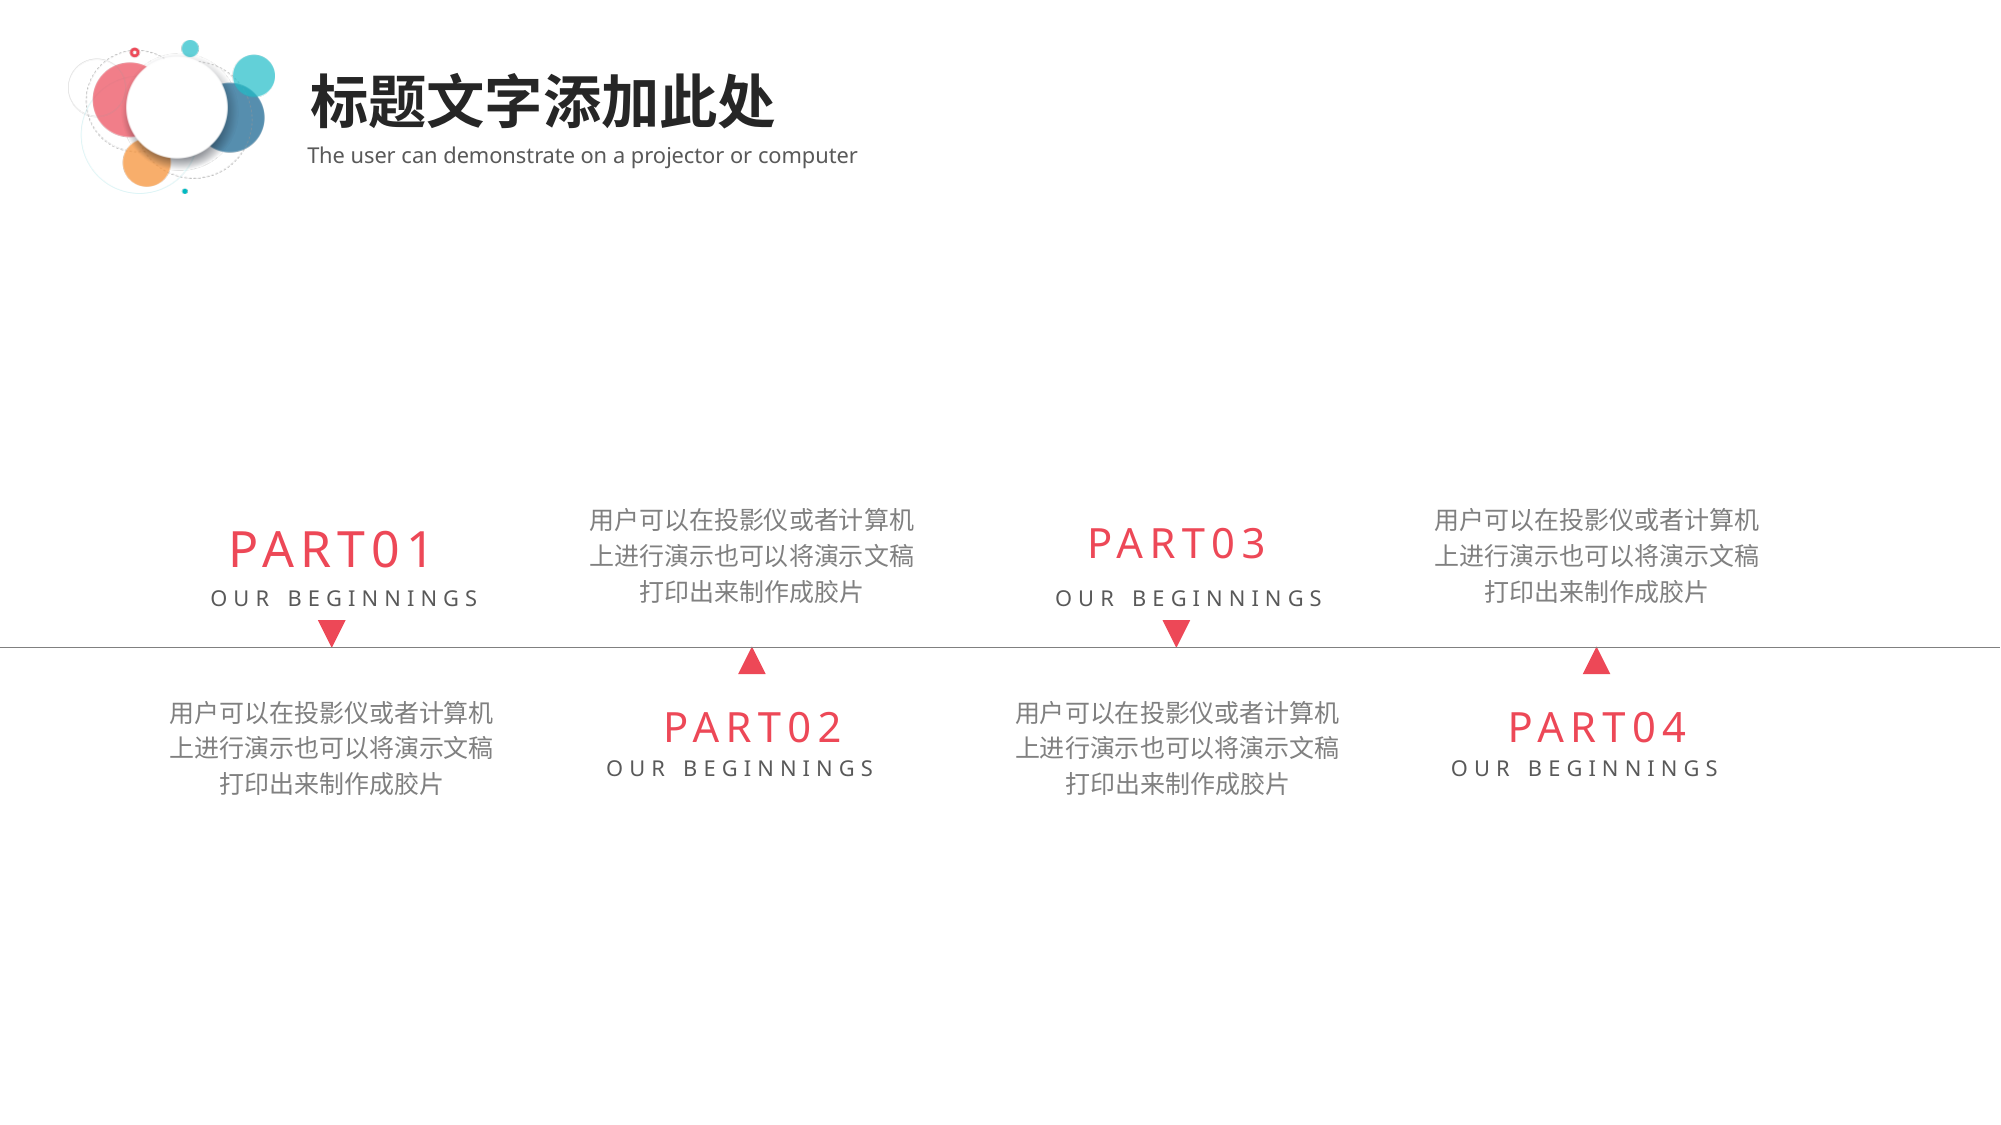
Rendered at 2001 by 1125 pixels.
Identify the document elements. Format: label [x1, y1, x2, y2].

text_box [0, 491, 2000, 808]
text_box [292, 58, 911, 176]
picture [68, 40, 275, 194]
